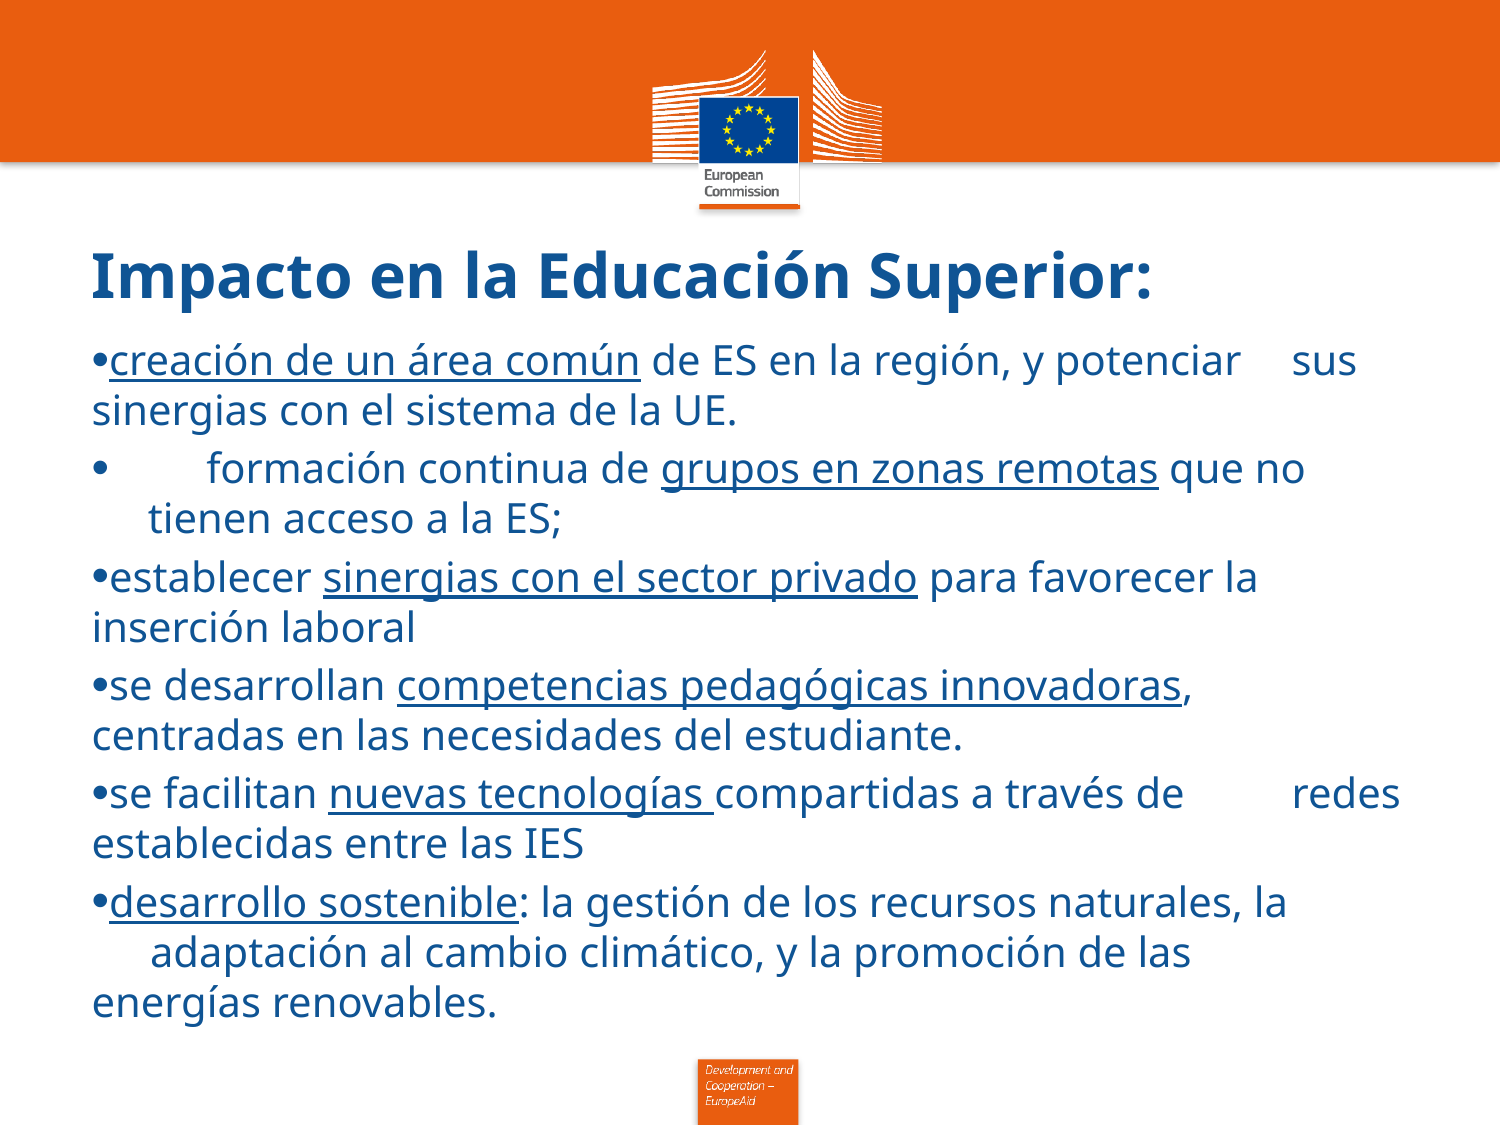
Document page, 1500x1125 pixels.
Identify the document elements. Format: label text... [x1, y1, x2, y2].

list creación de un área común de ES en la región, y potenciar sus sinergias con el sistema de la UE. formación continua de grupos en zonas remotas que no tienen acceso a la ES; establecer sinergias con el sector privado para favorecer la inserción laboral se desarrollan competencias pedagógicas innovadoras, centradas en las necesidades del estudiante. se facilitan nuevas tecnologías compartidas a través de redes establecidas entre las IES desarrollo sostenible: la gestión de los recursos naturales, la adaptación al cambio climático, y la promoción de las energías renovables. [76, 326, 1448, 1059]
title Impacto en la Educación Superior: [76, 196, 1428, 326]
picture [698, 1059, 799, 1125]
picture [615, 50, 882, 196]
